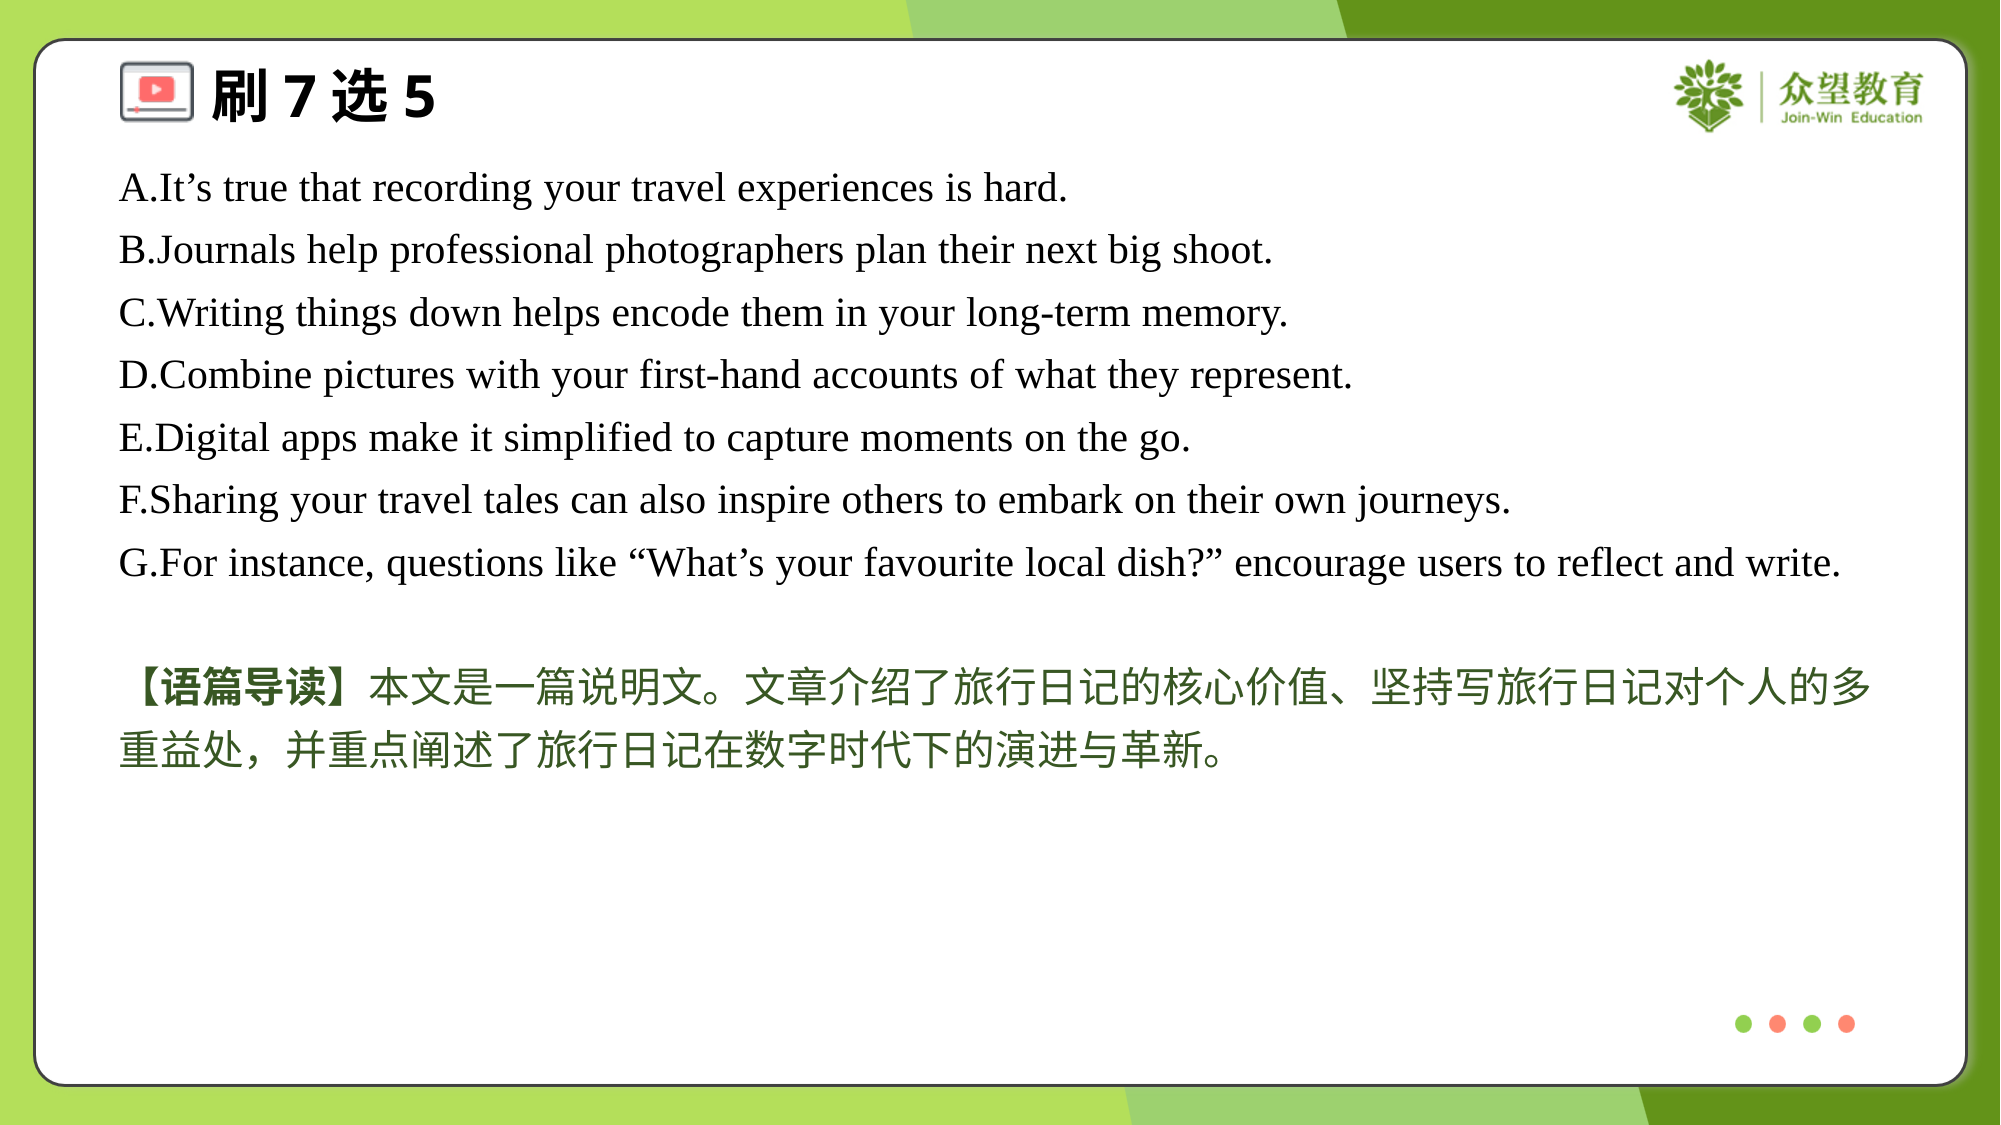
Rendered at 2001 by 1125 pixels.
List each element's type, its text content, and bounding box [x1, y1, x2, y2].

picture [0, 0, 2000, 1125]
text_box A.It’s true that recording your travel experiences is hard. B.Journals help professional photographers plan their next big shoot. C.Writing things down helps encode them in your long-term memory. D.Combine pictures with your first-hand accounts of what they represent. E.Digital apps make it simplified to capture moments on the go. F.Sharing your travel tales can also inspire others to embark on their own journeys. G.For instance, questions like “What’s your favourite local dish?” encourage users to reflect and write. [118, 146, 1883, 642]
text_box 【语篇导读】本文是一篇说明文。文章介绍了旅行日记的核心价值、坚持写旅行日记对个人的多重益处，并重点阐述了旅行日记在数字时代下的演进与革新。 [118, 648, 1883, 769]
